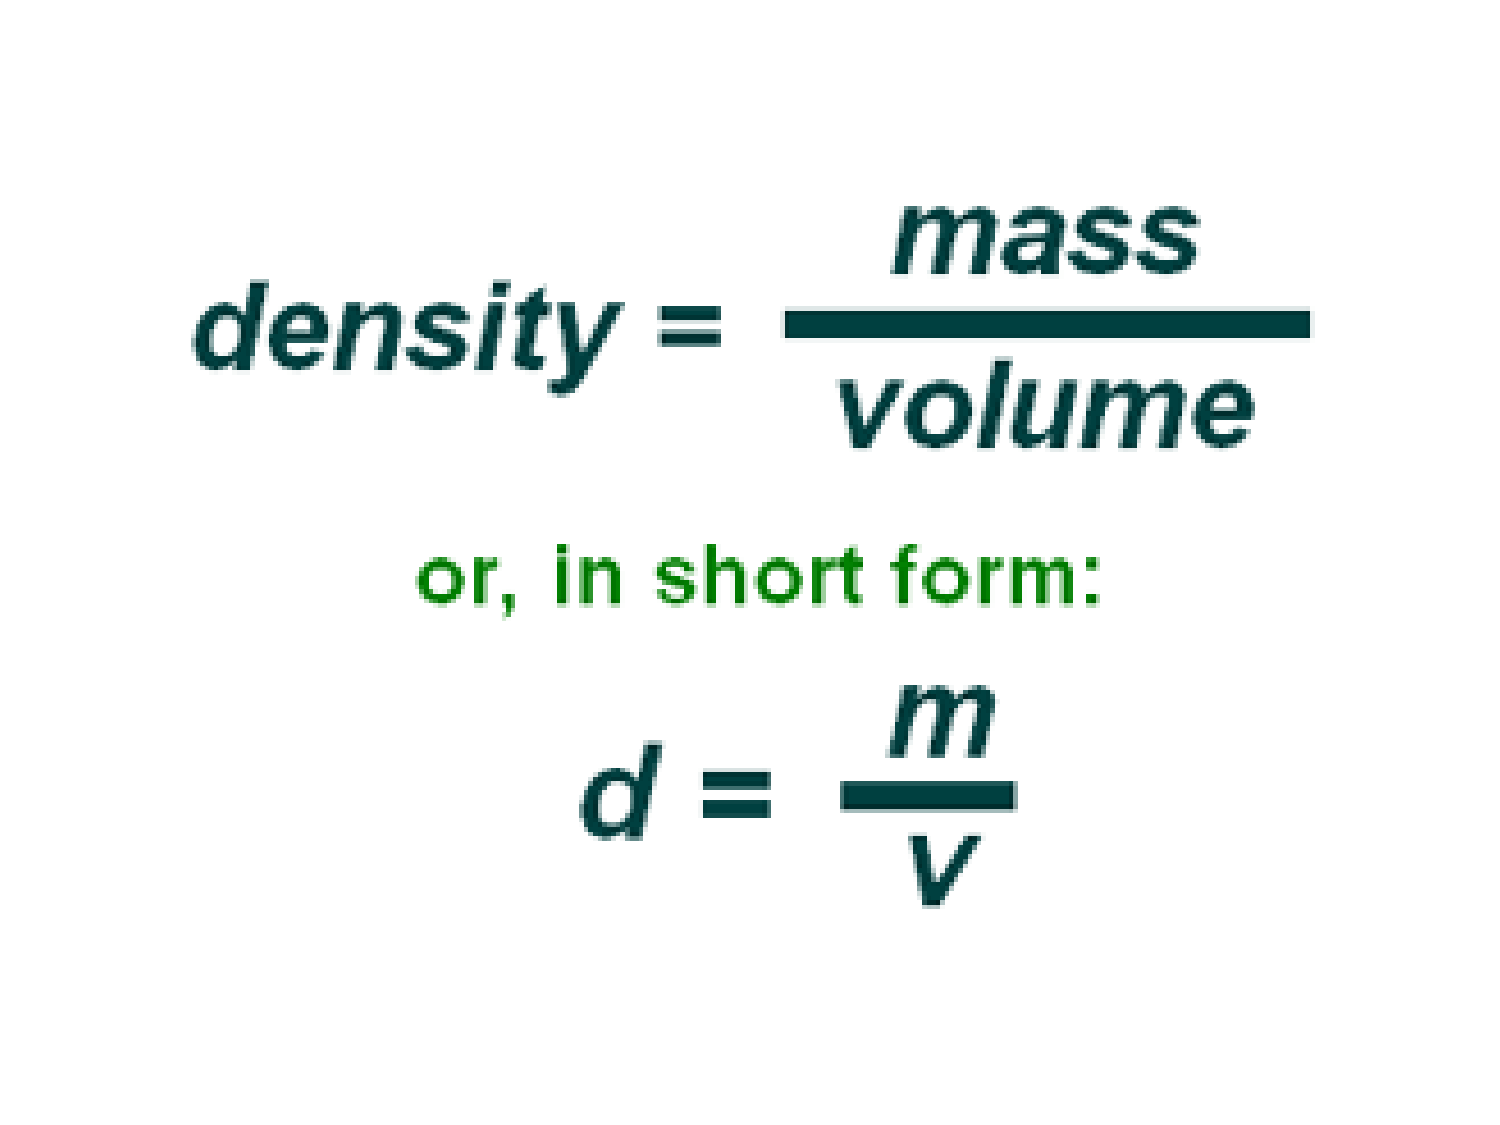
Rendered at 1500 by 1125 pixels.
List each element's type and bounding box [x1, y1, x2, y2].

picture [187, 165, 1330, 929]
